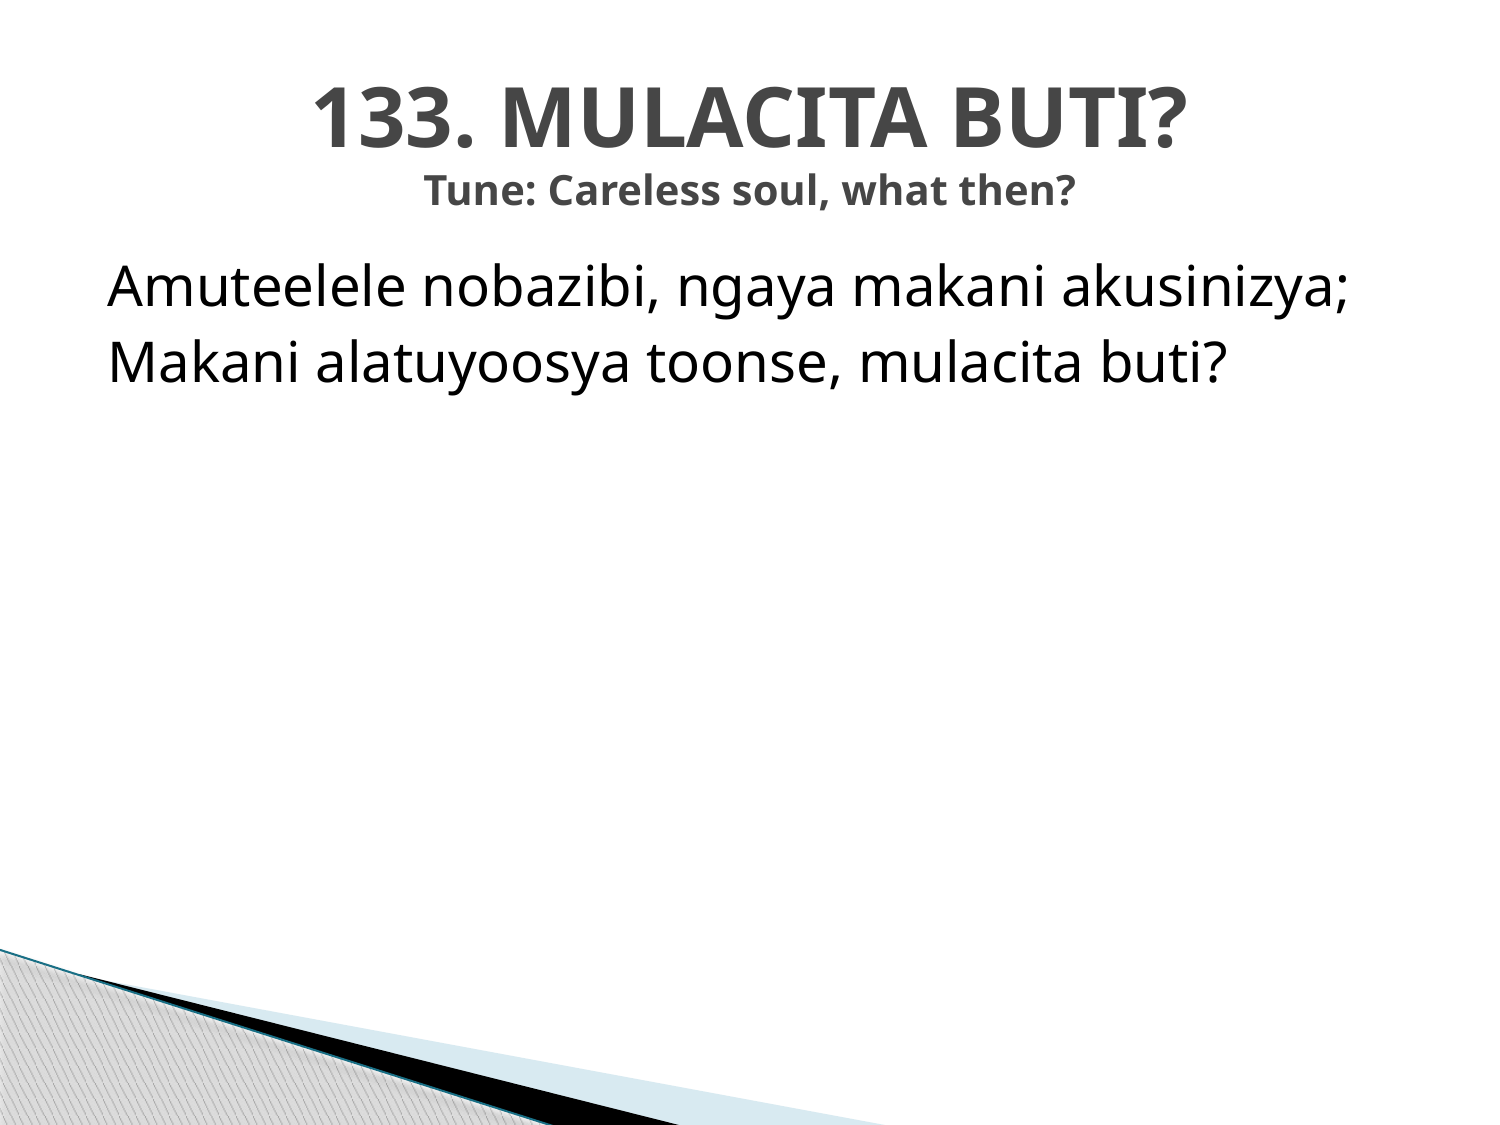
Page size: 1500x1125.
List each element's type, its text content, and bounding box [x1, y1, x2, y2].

title 133. MULACITA BUTI? Tune: Careless soul, what then? [75, 45, 1425, 233]
list Amuteelele nobazibi, ngaya makani akusinizya; Makani alatuyoosya toonse, mulacita buti? [75, 243, 1425, 986]
